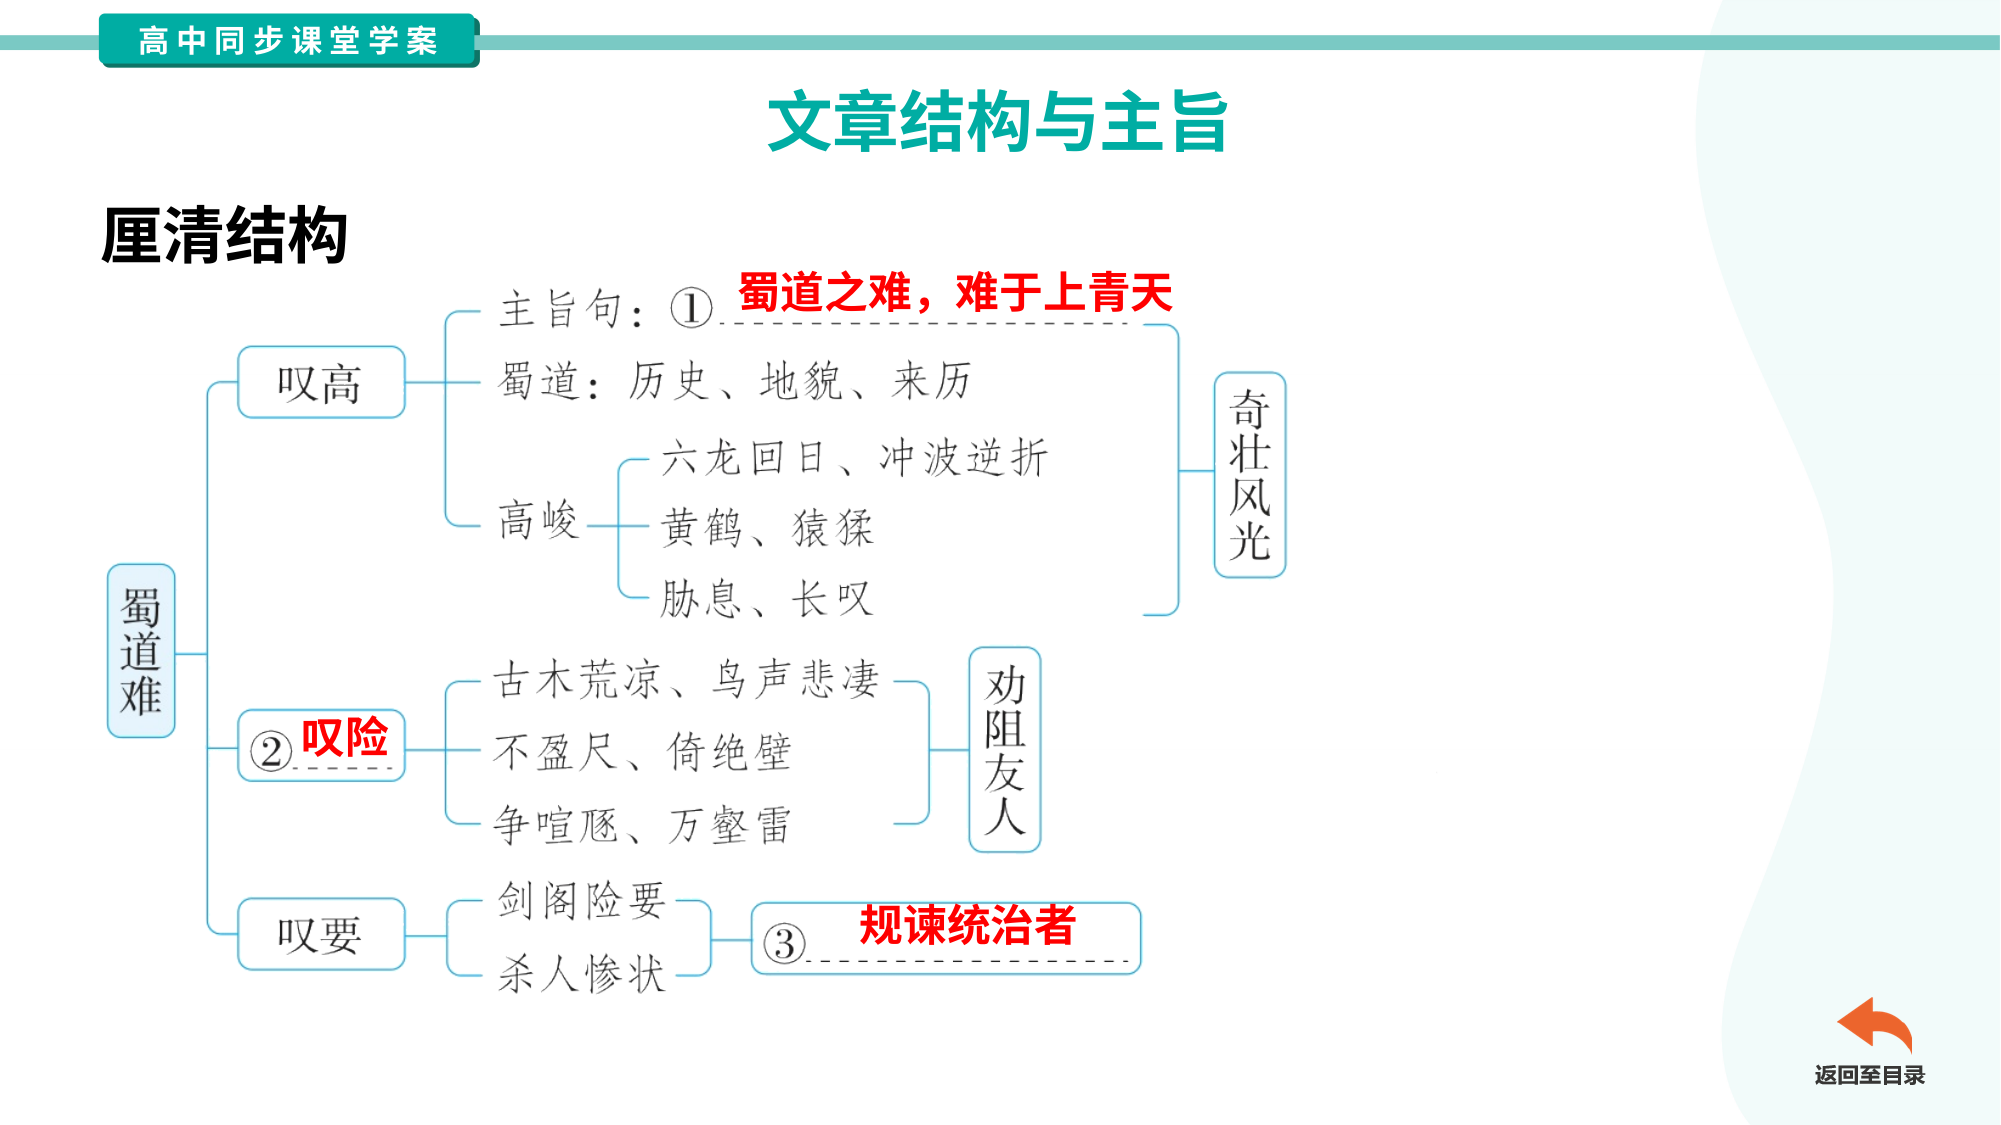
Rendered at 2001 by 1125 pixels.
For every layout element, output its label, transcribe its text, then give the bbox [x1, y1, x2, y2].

text_box 厘清结构 [100, 158, 1899, 259]
picture [0, 0, 2000, 1125]
text_box 文章结构与主旨 [100, 76, 1899, 157]
